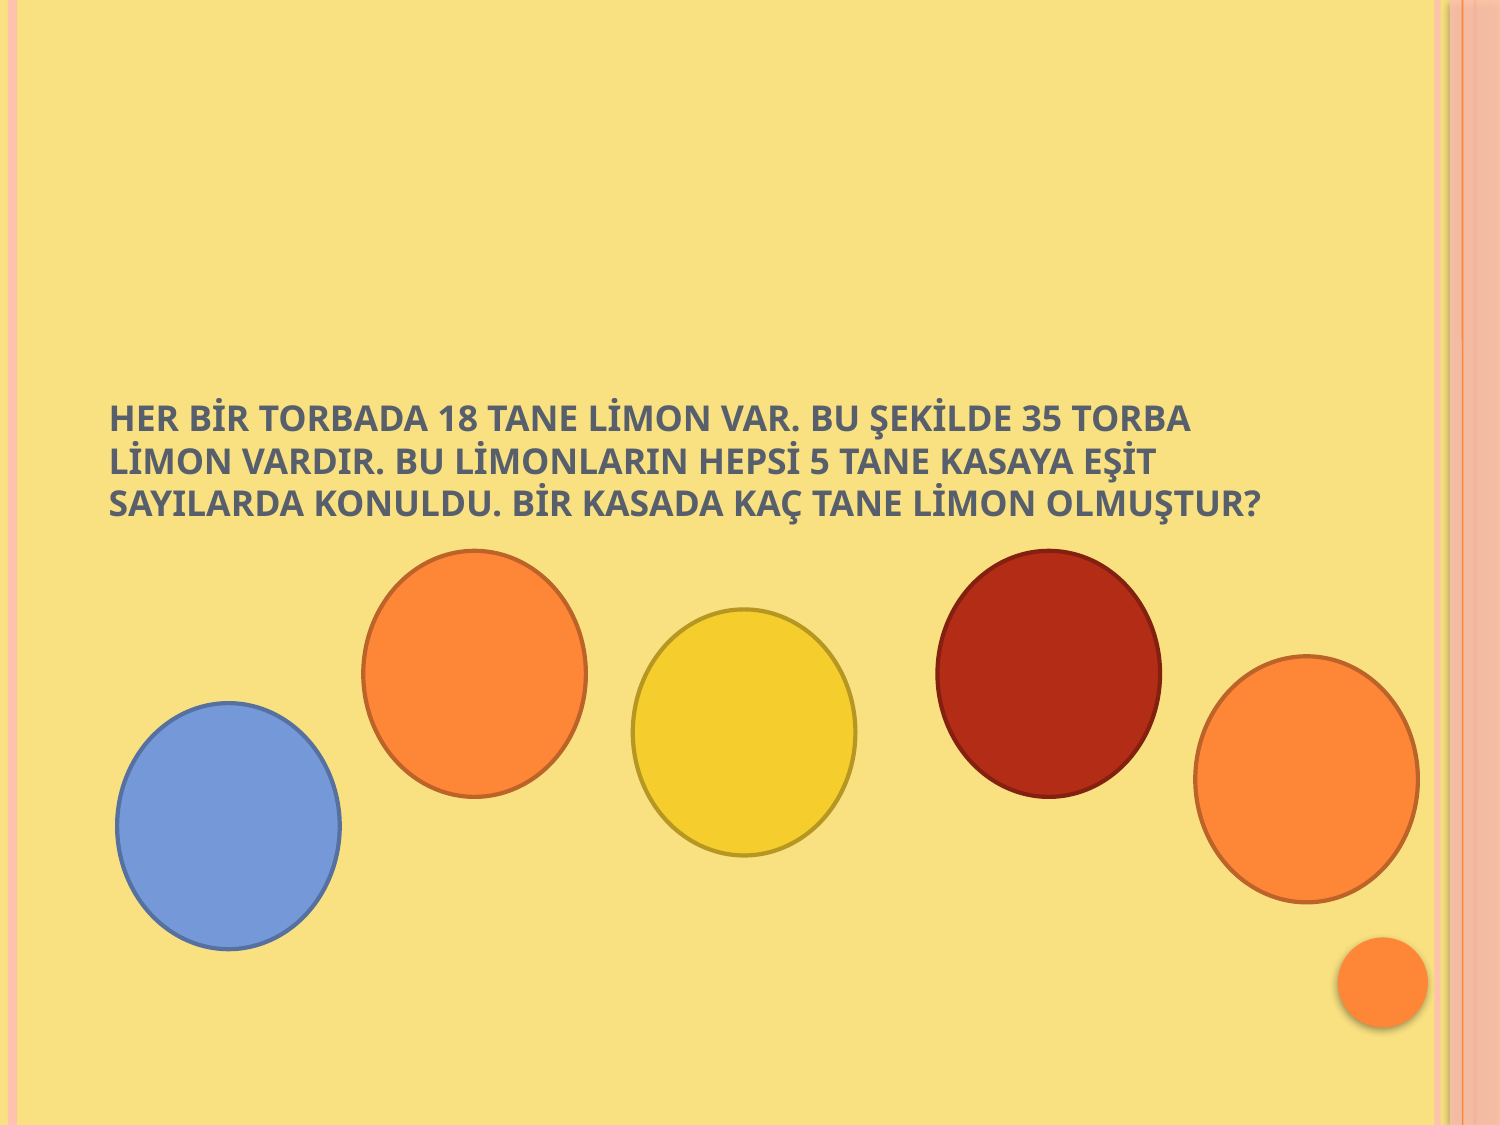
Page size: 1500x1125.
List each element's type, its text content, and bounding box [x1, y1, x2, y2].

text_box [630, 607, 858, 858]
text_box [115, 701, 342, 952]
text_box [935, 548, 1163, 799]
text_box [361, 548, 588, 799]
text_box [1193, 654, 1421, 905]
title Her bir torbada 18 tane limon var. Bu şekilde 35 torba limon vardır. Bu limonların hepsi 5 tane kasaya eşit sayılarda konuldu. Bir kasada kaç tane limon olmuştur? [93, 386, 1319, 575]
